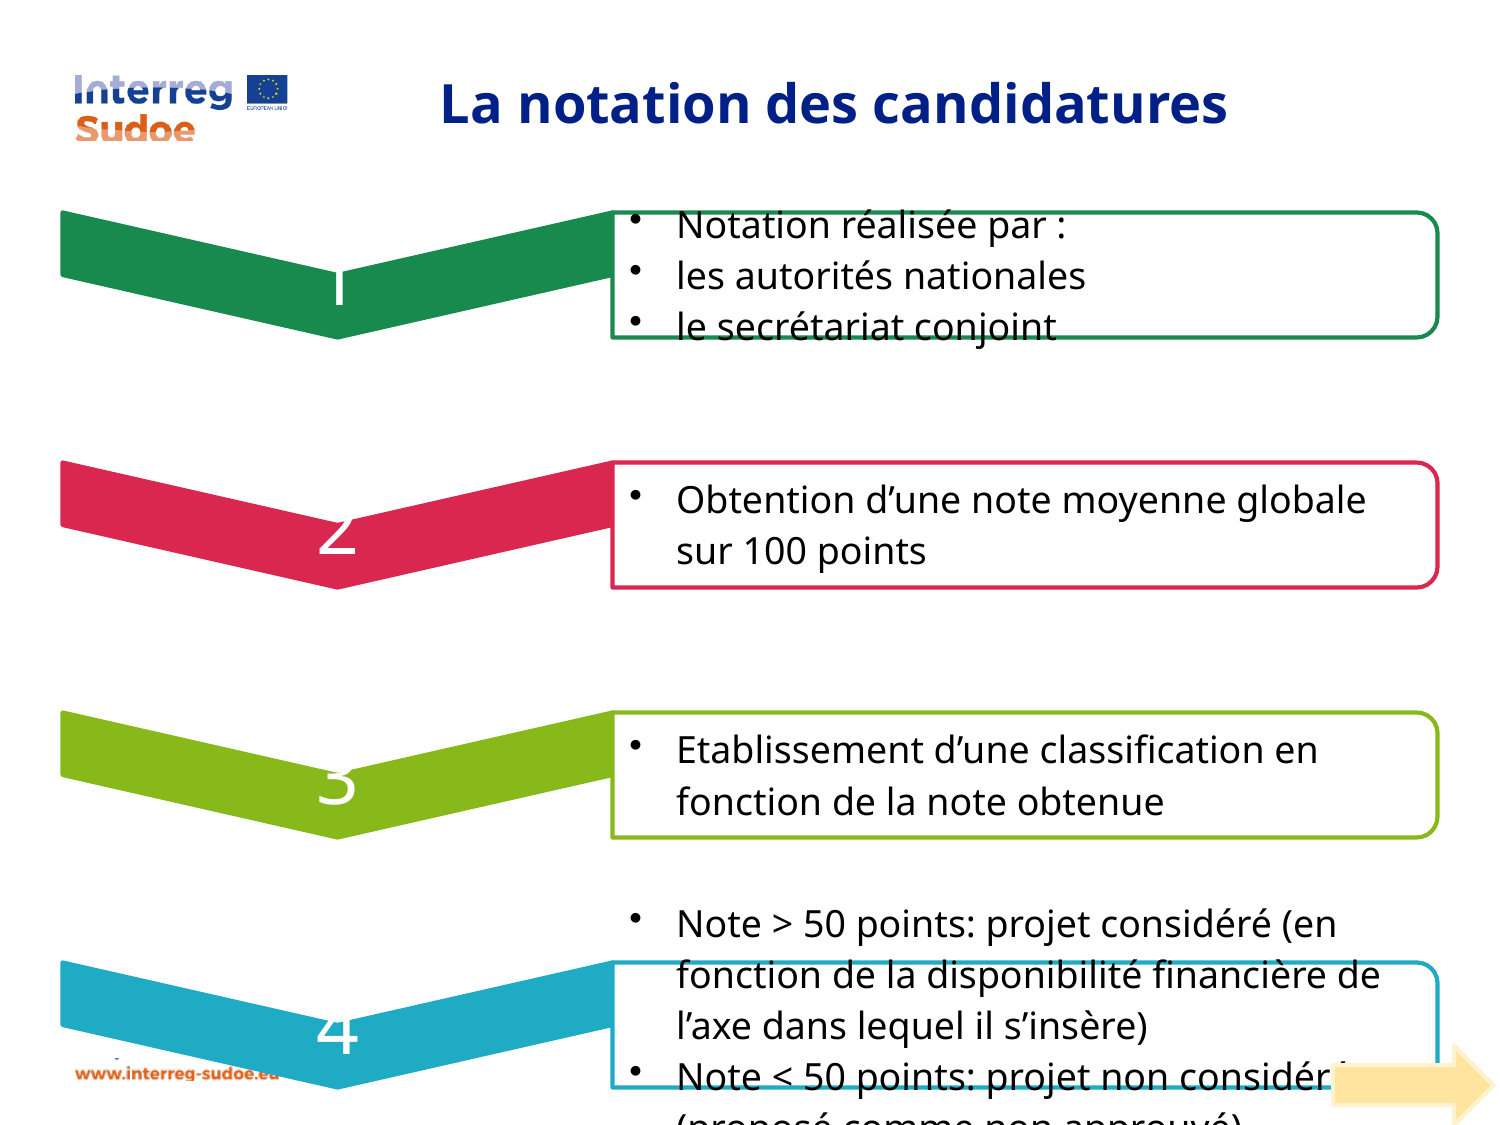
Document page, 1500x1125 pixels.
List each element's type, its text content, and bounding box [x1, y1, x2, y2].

text_box La notation des candidatures [424, 62, 1325, 125]
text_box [62, 212, 1438, 1088]
text_box [1331, 1043, 1496, 1125]
